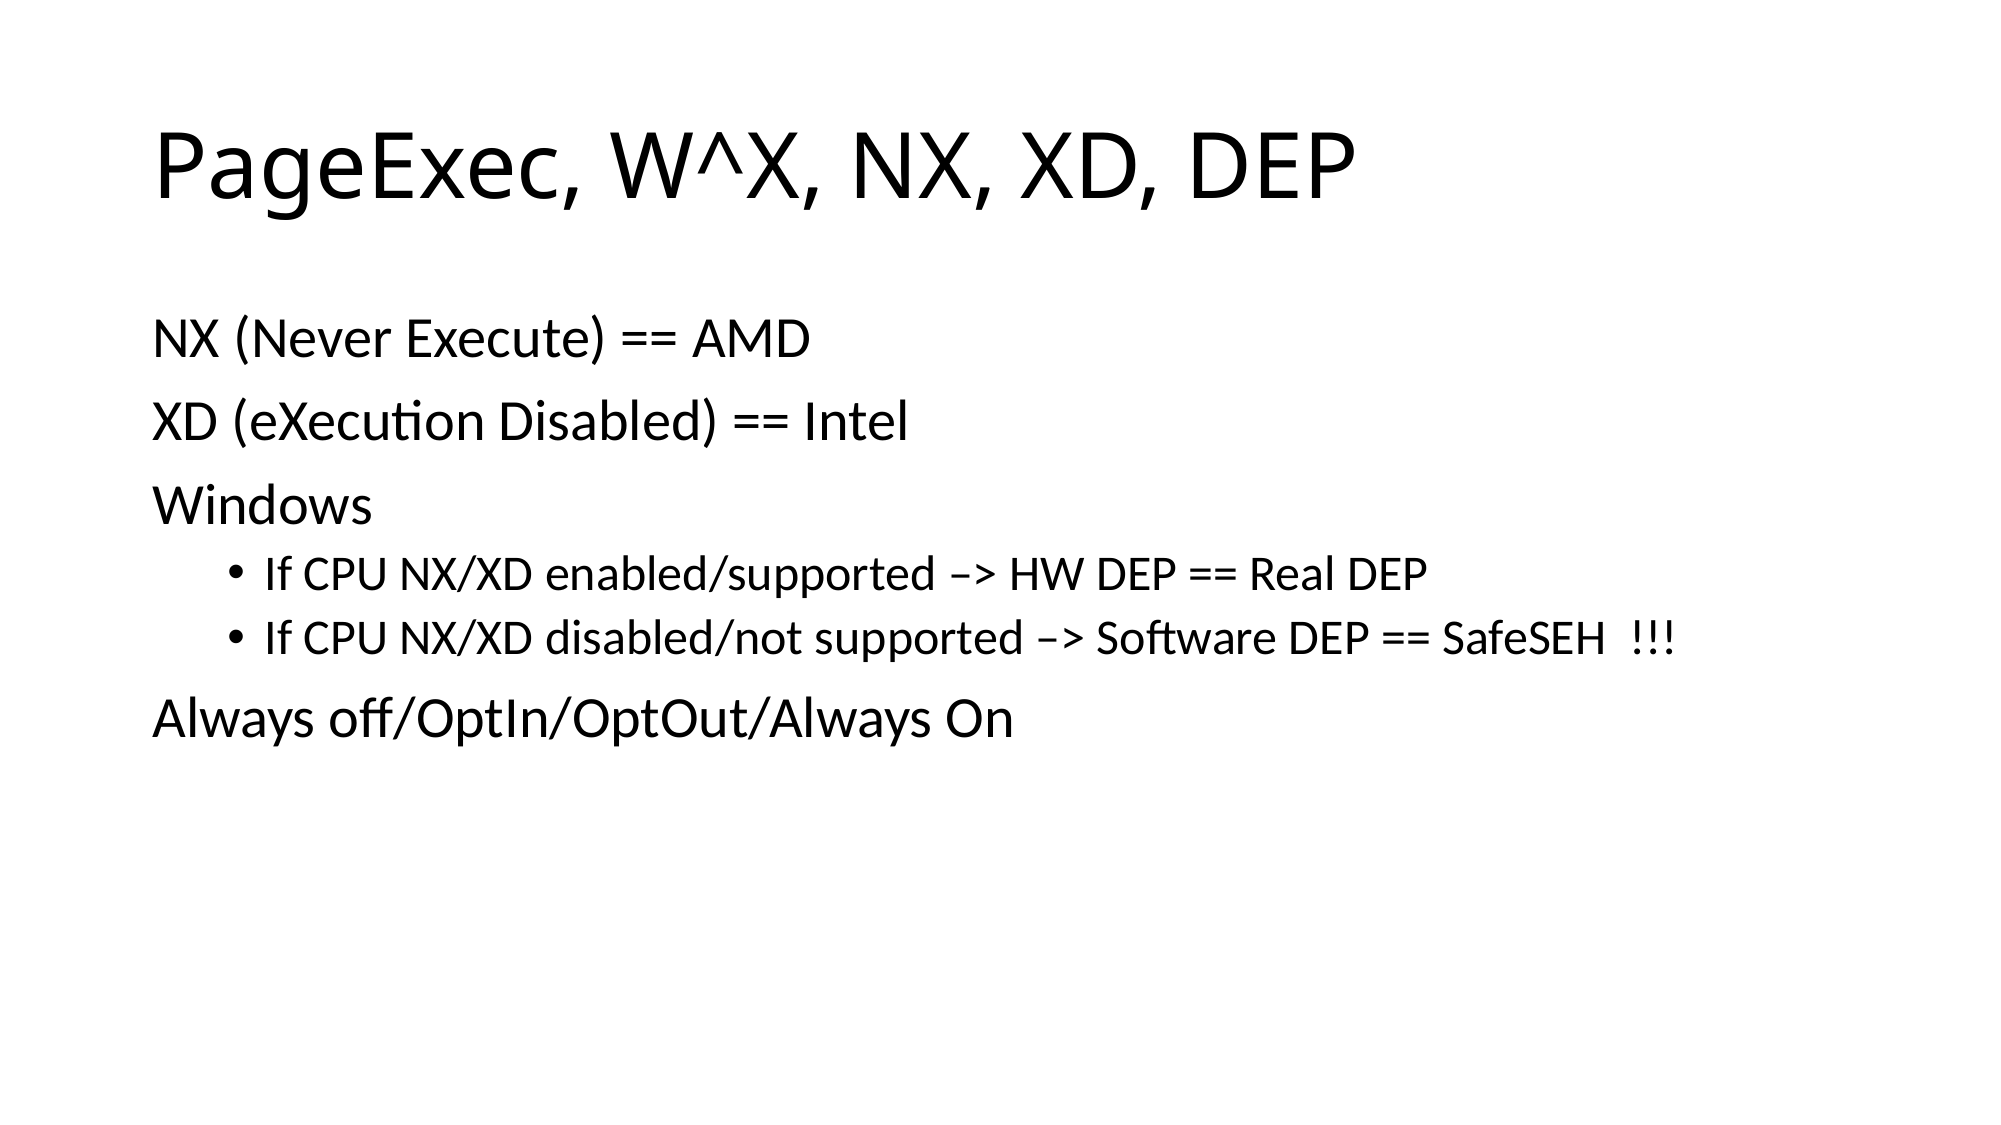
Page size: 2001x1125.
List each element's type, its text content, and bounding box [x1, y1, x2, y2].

list NX (Never Execute) == AMD XD (eXecution Disabled) == Intel Windows If CPU NX/XD enabled/supported –> HW DEP == Real DEP If CPU NX/XD disabled/not supported –> Software DEP == SafeSEH !!! Always off/OptIn/OptOut/Always On [137, 299, 1863, 1014]
title PageExec, W^X, NX, XD, DEP [137, 59, 1863, 278]
